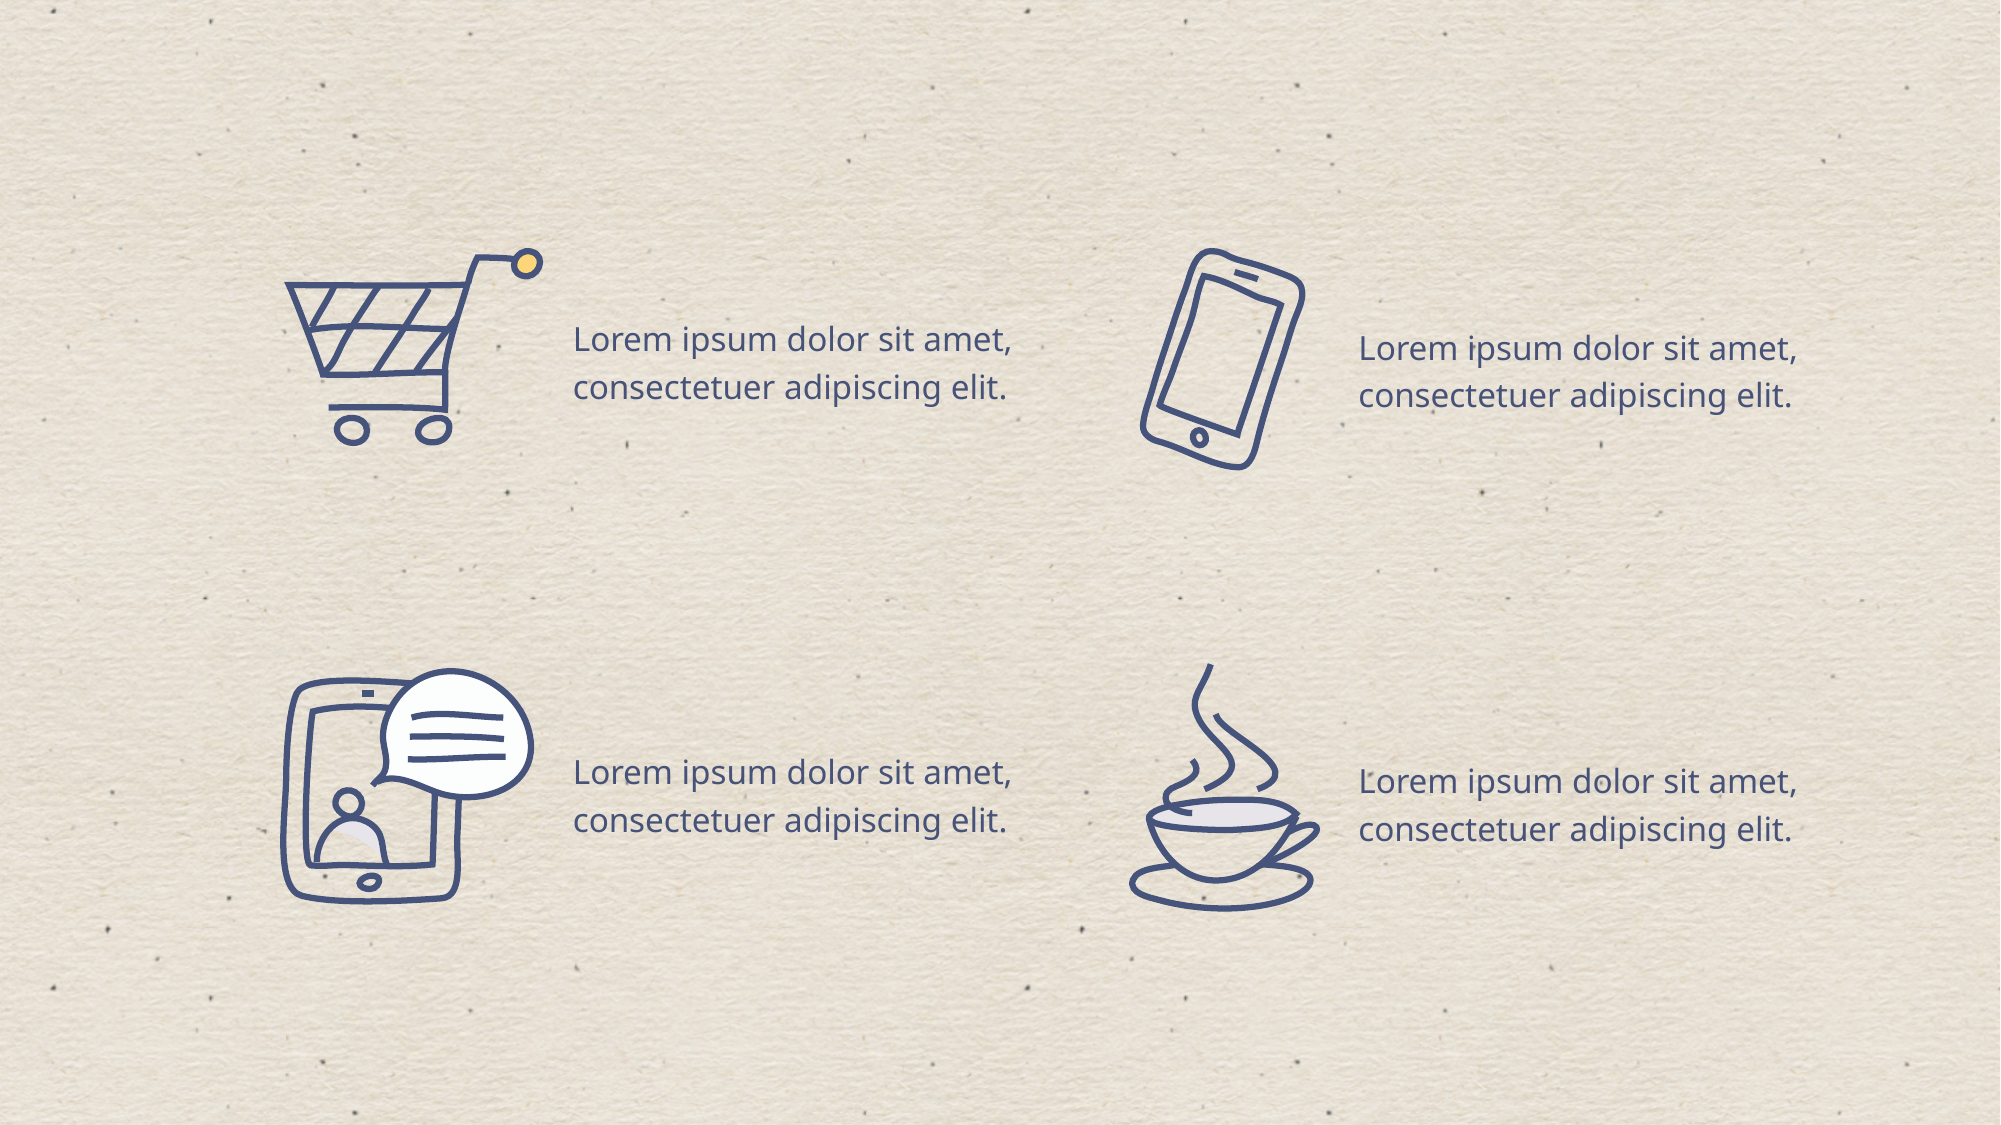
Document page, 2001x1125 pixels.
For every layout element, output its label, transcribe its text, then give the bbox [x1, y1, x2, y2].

text_box Lorem ipsum dolor sit amet, consectetuer adipiscing elit. [1352, 312, 1821, 421]
text_box Lorem ipsum dolor sit amet, consectetuer adipiscing elit. [1352, 745, 1821, 854]
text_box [1142, 251, 1303, 468]
text_box Lorem ipsum dolor sit amet, consectetuer adipiscing elit. [566, 304, 1036, 413]
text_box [288, 251, 541, 443]
text_box Lorem ipsum dolor sit amet, consectetuer adipiscing elit. [566, 737, 1036, 846]
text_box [1132, 664, 1318, 909]
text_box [283, 671, 532, 902]
picture [0, 0, 2000, 1125]
